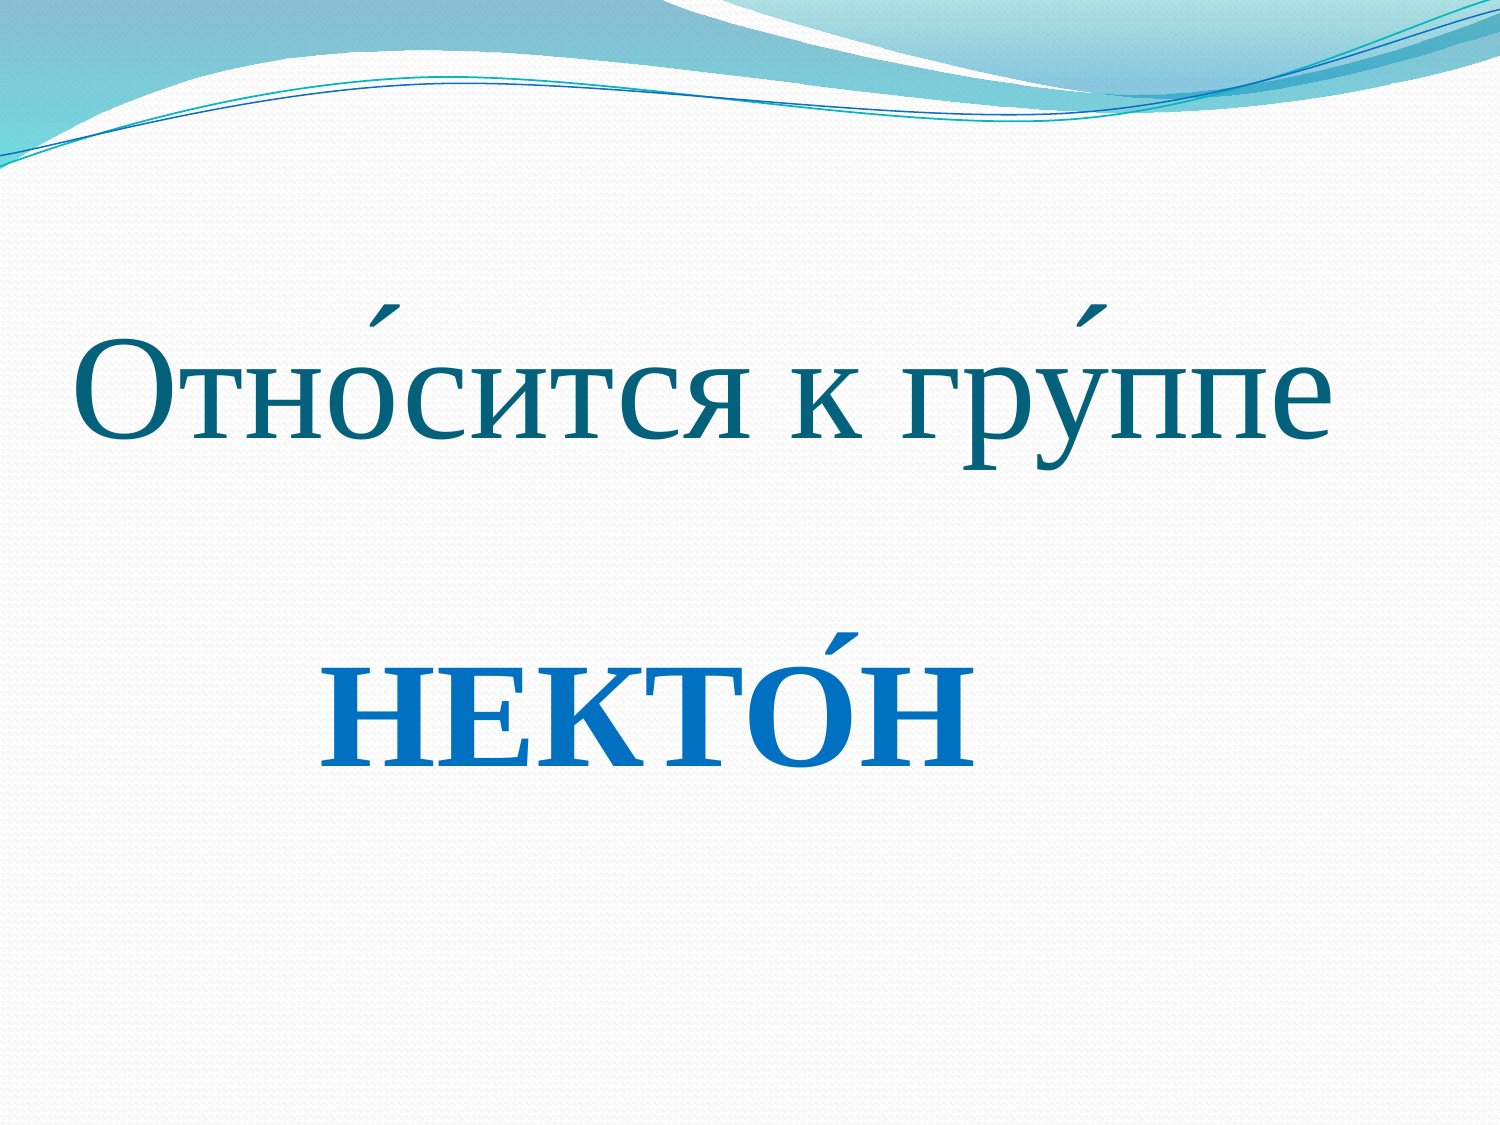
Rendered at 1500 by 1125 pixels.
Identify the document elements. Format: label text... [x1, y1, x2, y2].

title Отно́сится к гру́ппе [70, 281, 1421, 469]
list НЕКТО́Н [304, 609, 1500, 1125]
